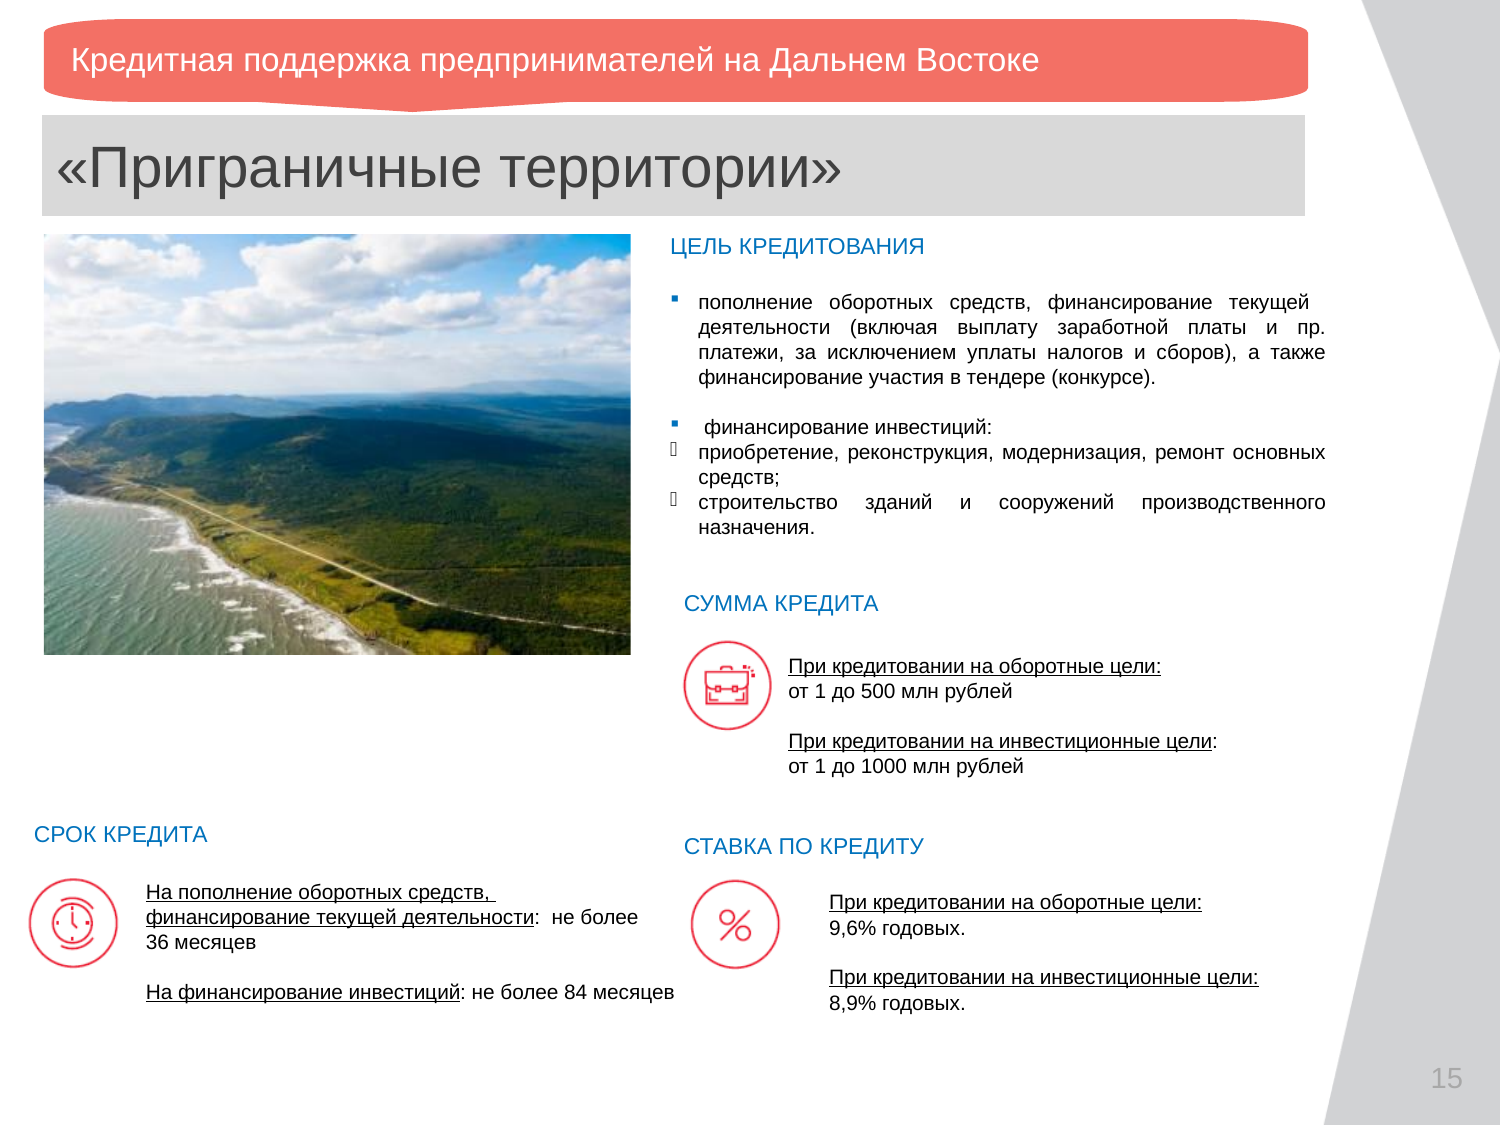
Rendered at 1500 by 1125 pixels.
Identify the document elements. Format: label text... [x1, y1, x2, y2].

text_box Кредитная поддержка предпринимателей на Дальнем Востоке [41, 16, 1311, 115]
text_box При кредитовании на оборотные цели: от 1 до 500 млн рублей При кредитовании на инвестиционные цели: от 1 до 1000 млн рублей [773, 645, 1296, 786]
text_box При кредитовании на оборотные цели: 9,6% годовых. При кредитовании на инвестиционные цели: 8,9% годовых. [814, 881, 1274, 1022]
text_box СУММА КРЕДИТА [669, 580, 894, 624]
picture [0, 0, 1500, 1125]
text_box СРОК КРЕДИТА [19, 812, 223, 855]
text_box СТАВКА ПО КРЕДИТУ [669, 824, 940, 867]
slide_number 15 [1128, 1046, 1478, 1107]
table_header «Приграничные территории» [42, 115, 1305, 216]
text_box ЦЕЛЬ КРЕДИТОВАНИЯ пополнение оборотных средств, финансирование текущей деятельности (включая выплату заработной платы и пр. платежи, за исключением уплаты налогов и сборов), а также финансирование участия в тендере (конкурсе). финансирование инвестиций: приобретение, реконструкция, модернизация, ремонт основных средств; строительство зданий и сооружений производственного назначения. [655, 224, 1341, 546]
text_box На пополнение оборотных средств, финансирование текущей деятельности: не более 36 месяцев На финансирование инвестиций: не более 84 месяцев [130, 871, 759, 1012]
